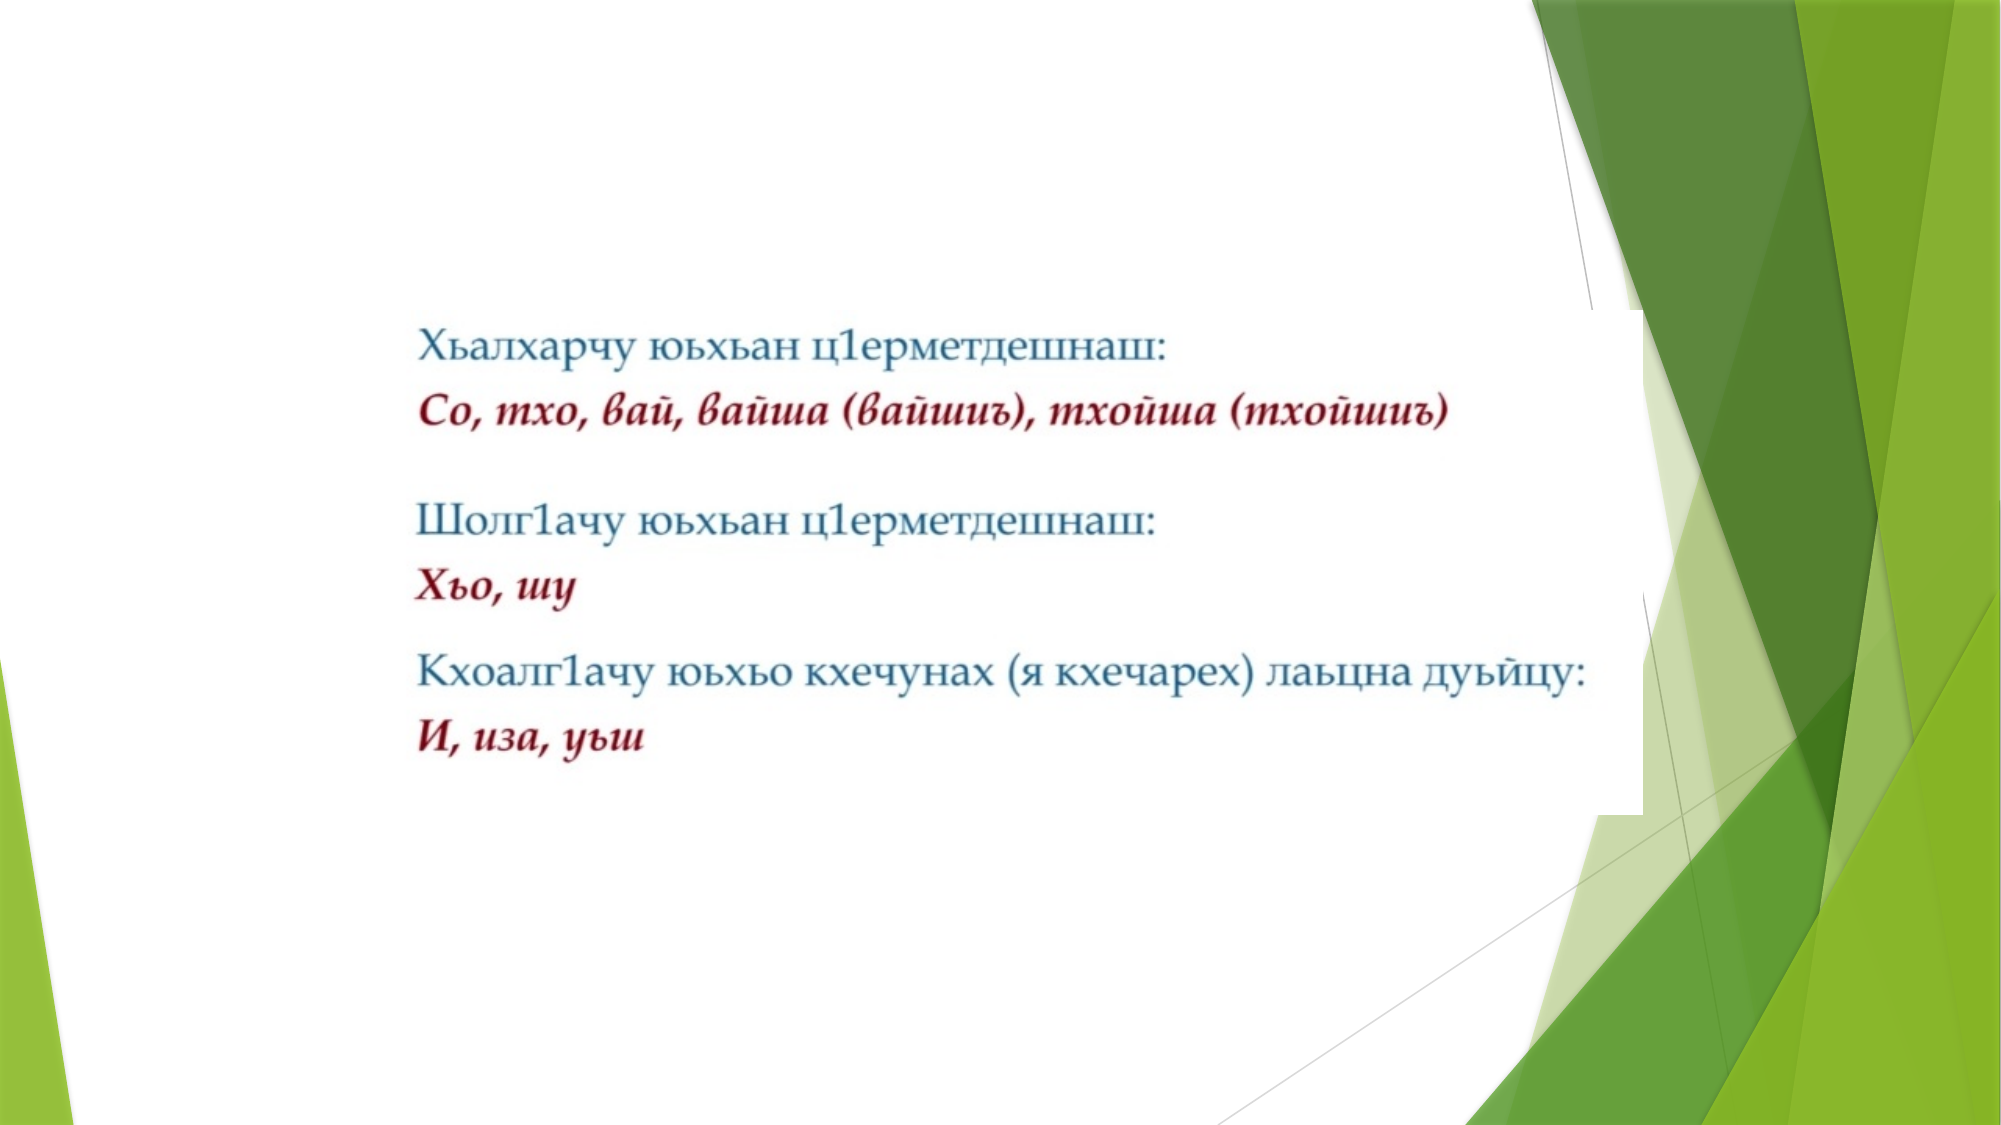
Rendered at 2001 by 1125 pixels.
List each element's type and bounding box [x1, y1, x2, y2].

picture [356, 309, 1644, 816]
